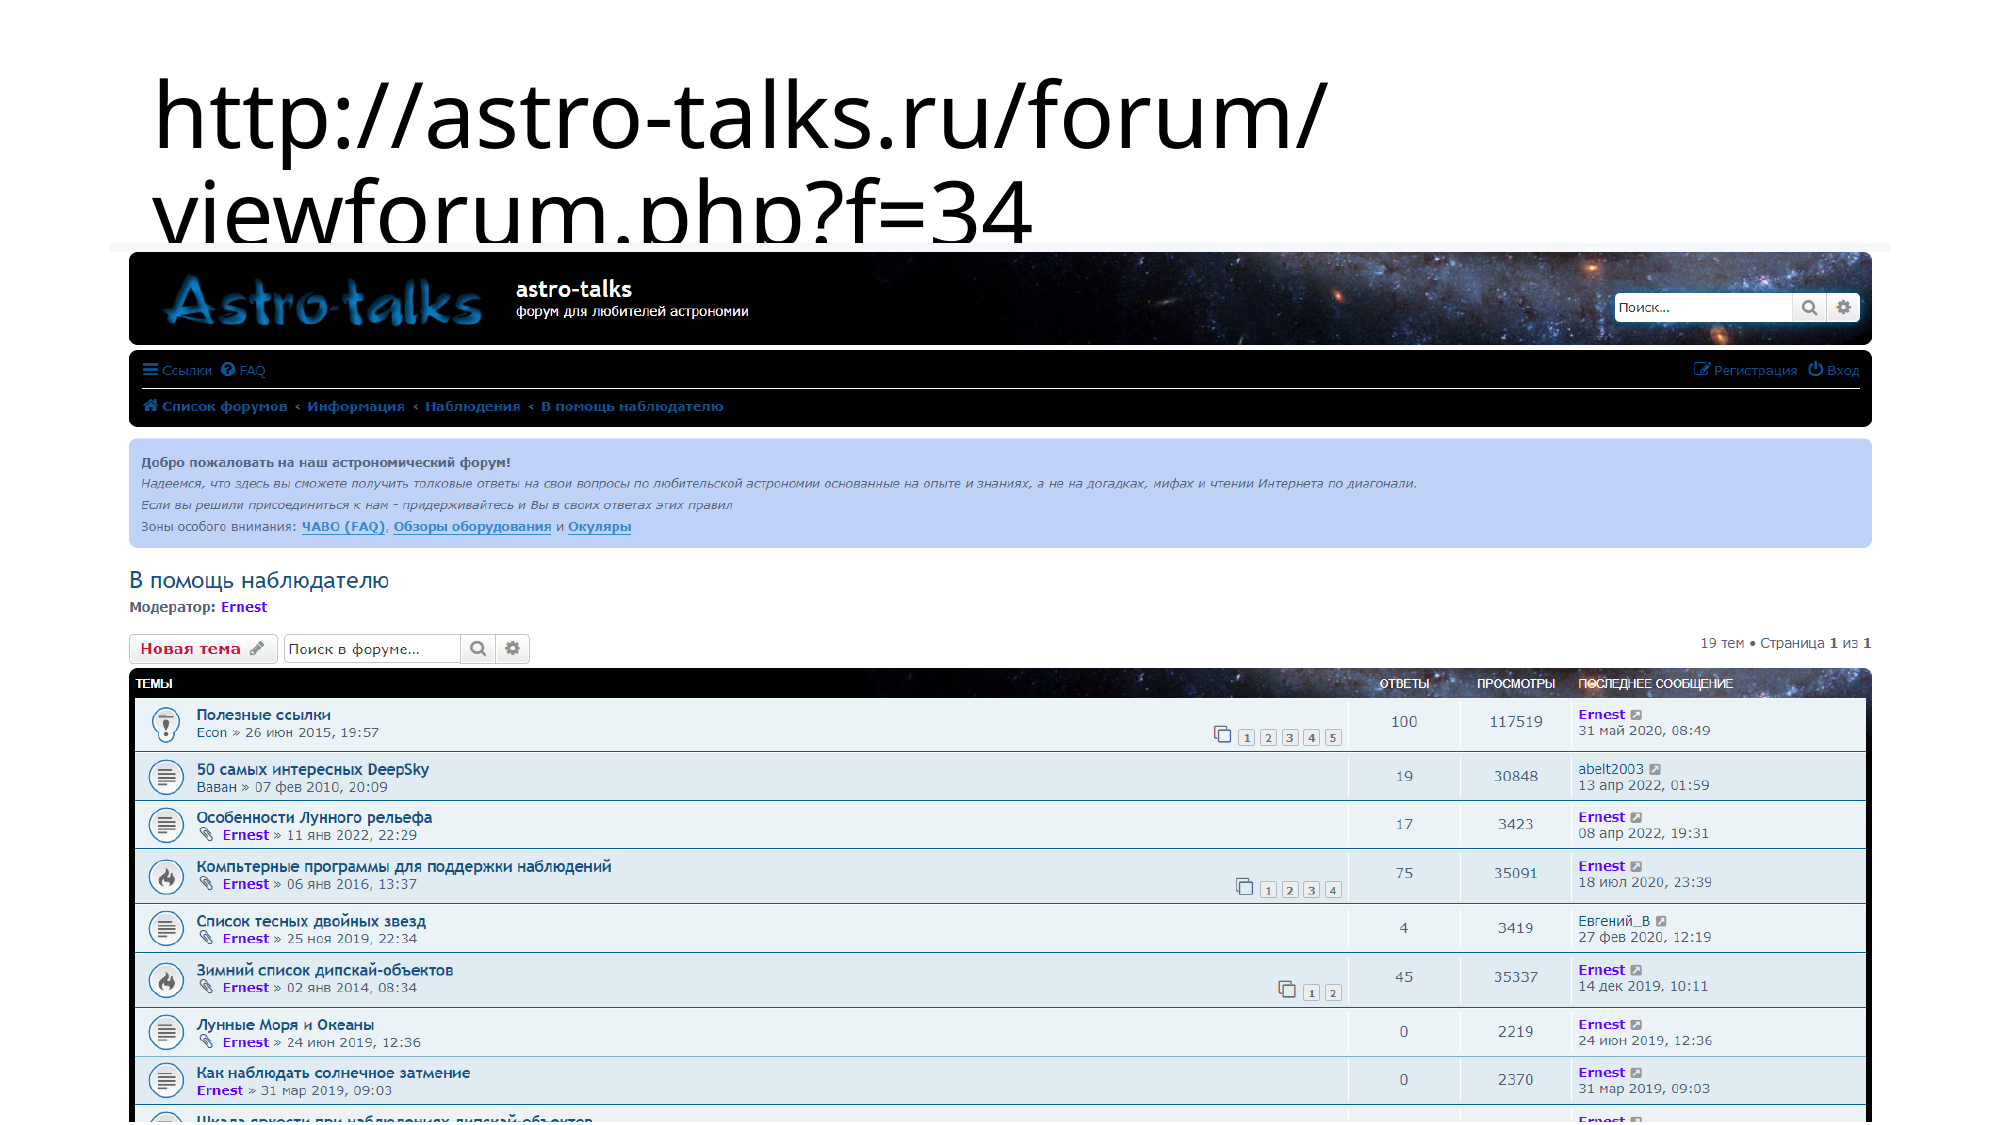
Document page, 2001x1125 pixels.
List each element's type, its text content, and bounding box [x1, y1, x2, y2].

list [110, 243, 1890, 1122]
title http://astro-talks.ru/forum/viewforum.php?f=34 [137, 59, 1863, 243]
